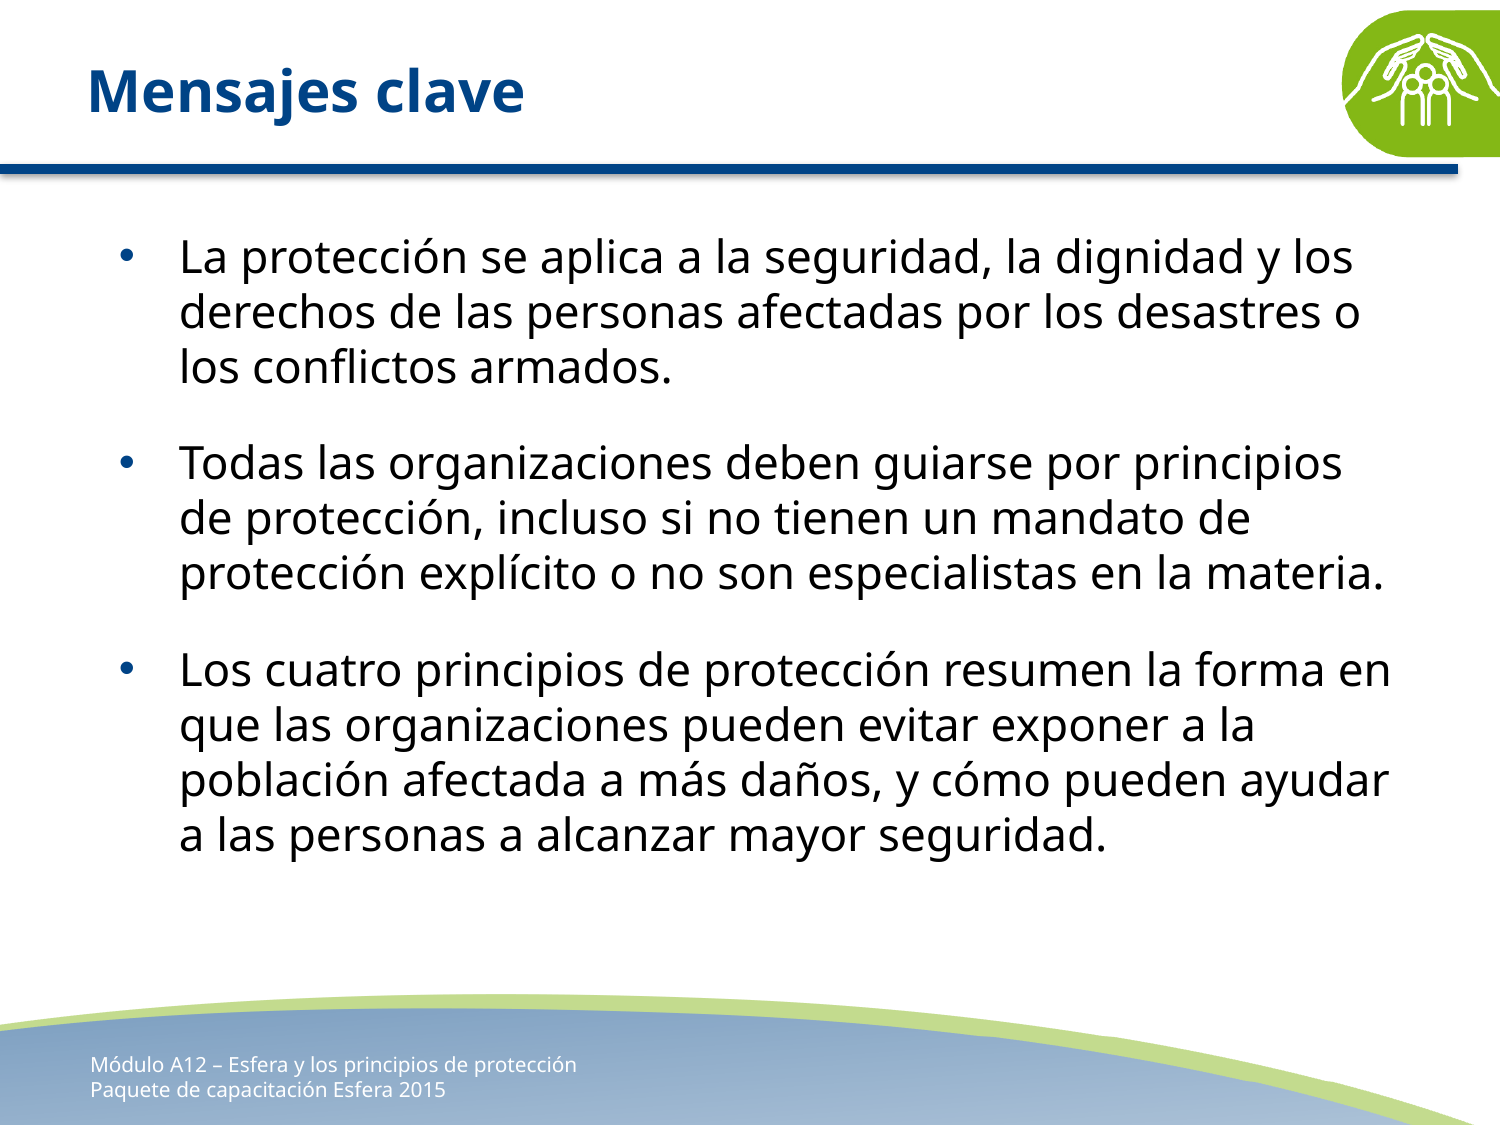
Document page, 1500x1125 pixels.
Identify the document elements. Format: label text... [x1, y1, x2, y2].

list La protección se aplica a la seguridad, la dignidad y los derechos de las personas afectadas por los desastres o los conflictos armados. Todas las organizaciones deben guiarse por principios de protección, incluso si no tienen un mandato de protección explícito o no son especialistas en la materia. Los cuatro principios de protección resumen la forma en que las organizaciones pueden evitar exponer a la población afectada a más daños, y cómo pueden ayudar a las personas a alcanzar mayor seguridad. [75, 219, 1425, 1005]
title Mensajes clave [75, 0, 1335, 178]
picture [0, 992, 1500, 1125]
footer Módulo A12 – Esfera y los principios de protección Paquete de capacitación Esfera 2015 [75, 1046, 1072, 1107]
picture [1335, 9, 1500, 158]
